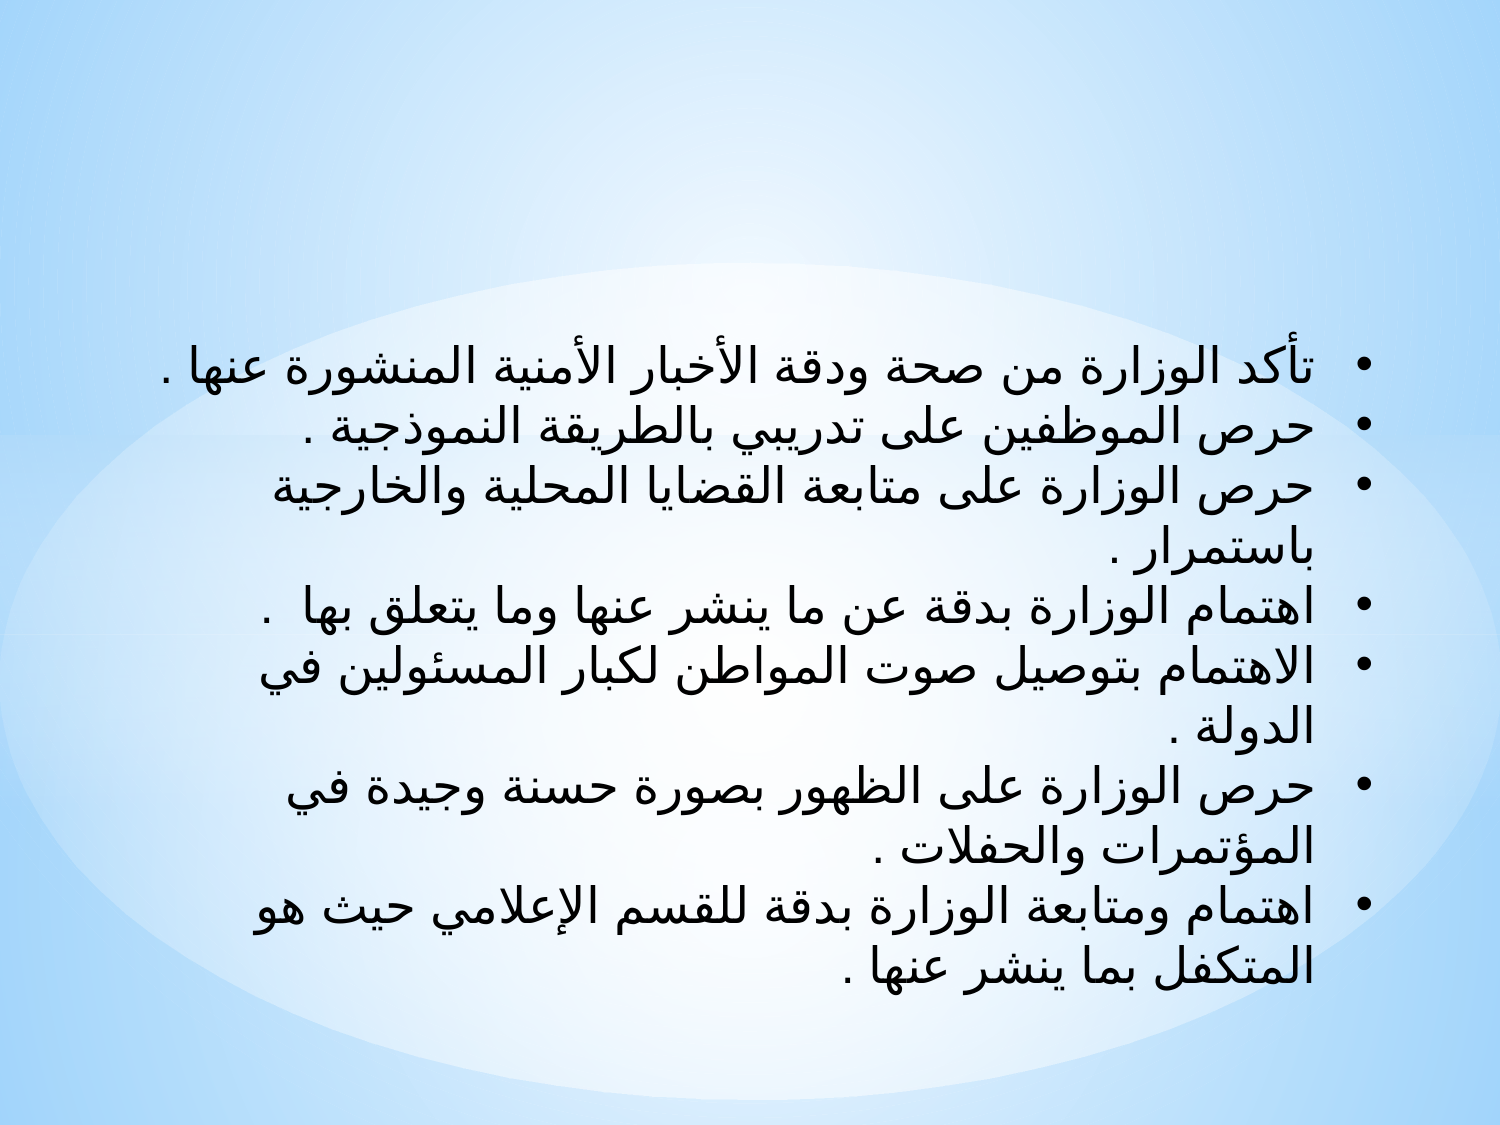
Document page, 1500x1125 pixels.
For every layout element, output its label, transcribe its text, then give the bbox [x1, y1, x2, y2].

text_box تأكد الوزارة من صحة ودقة الأخبار الأمنية المنشورة عنها . حرص الموظفين على تدريبي بالطريقة النموذجية . حرص الوزارة على متابعة القضايا المحلية والخارجية باستمرار . اهتمام الوزارة بدقة عن ما ينشر عنها وما يتعلق بها . الاهتمام بتوصيل صوت المواطن لكبار المسئولين في الدولة . حرص الوزارة على الظهور بصورة حسنة وجيدة في المؤتمرات والحفلات . اهتمام ومتابعة الوزارة بدقة للقسم الإعلامي حيث هو المتكفل بما ينشر عنها . [88, 326, 1388, 1001]
